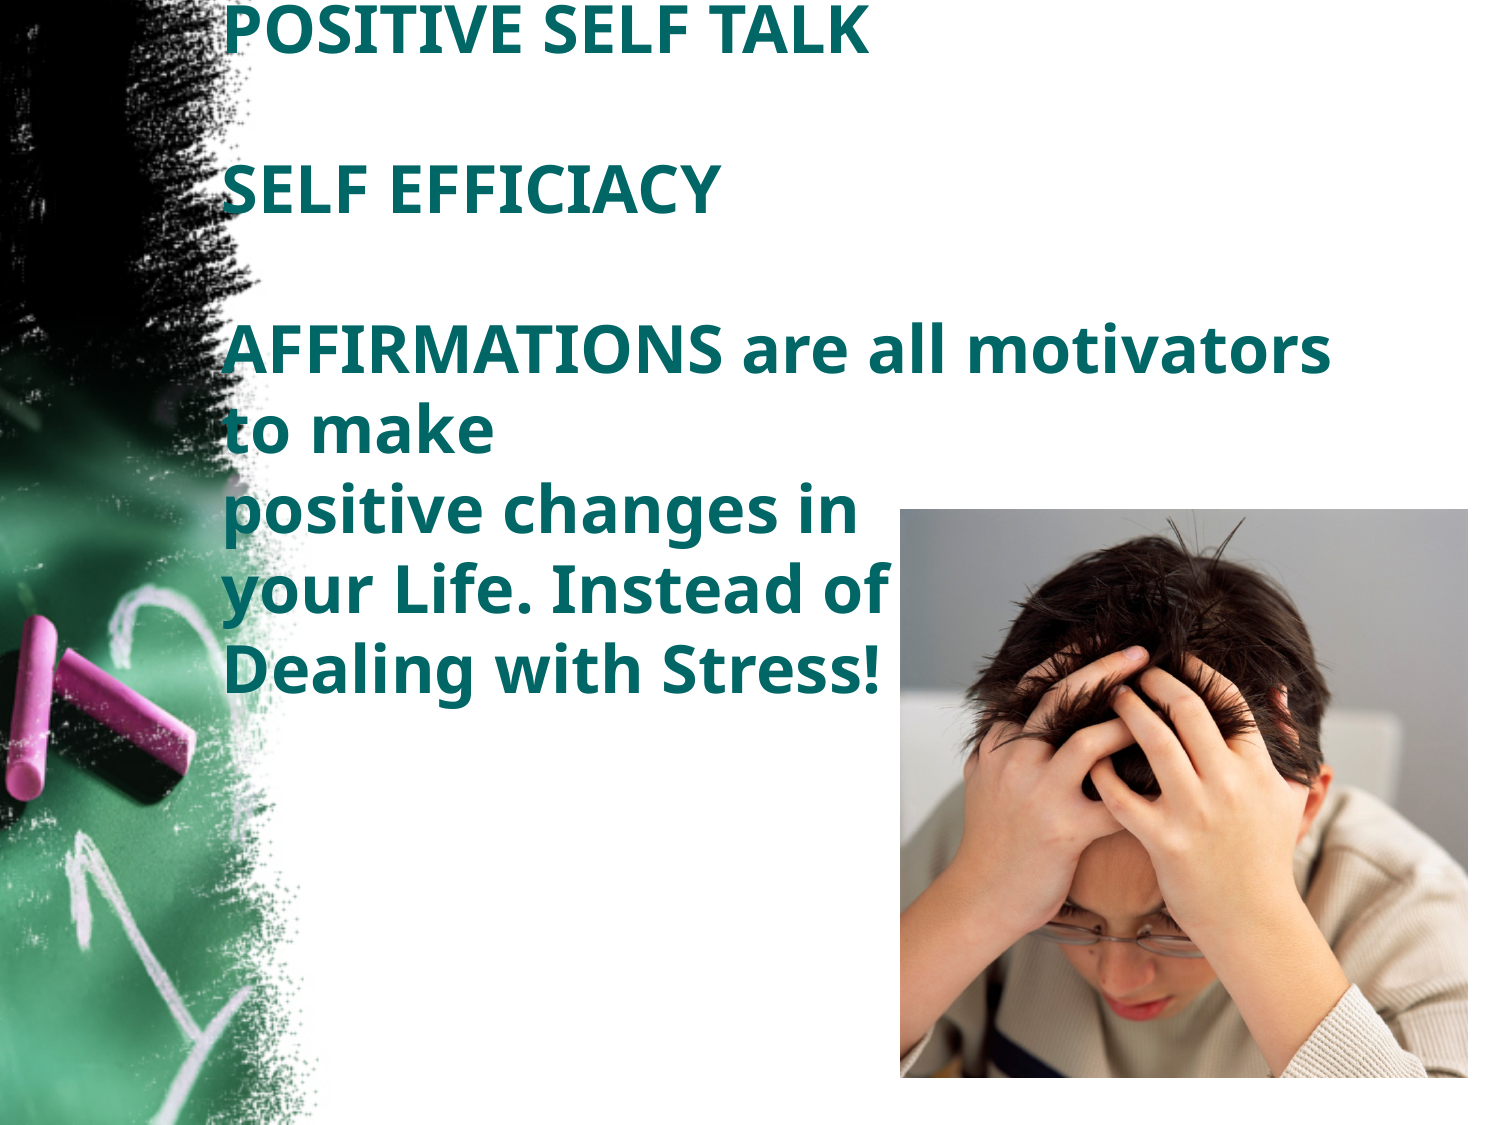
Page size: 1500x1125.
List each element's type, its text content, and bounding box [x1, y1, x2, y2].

title MOTIVATION POSITIVE SELF TALK SELF EFFICIACY AFFIRMATIONS are all motivators to make positive changes in your Life. Instead of Dealing with Stress! [206, 158, 1357, 297]
picture [0, 0, 1500, 1125]
